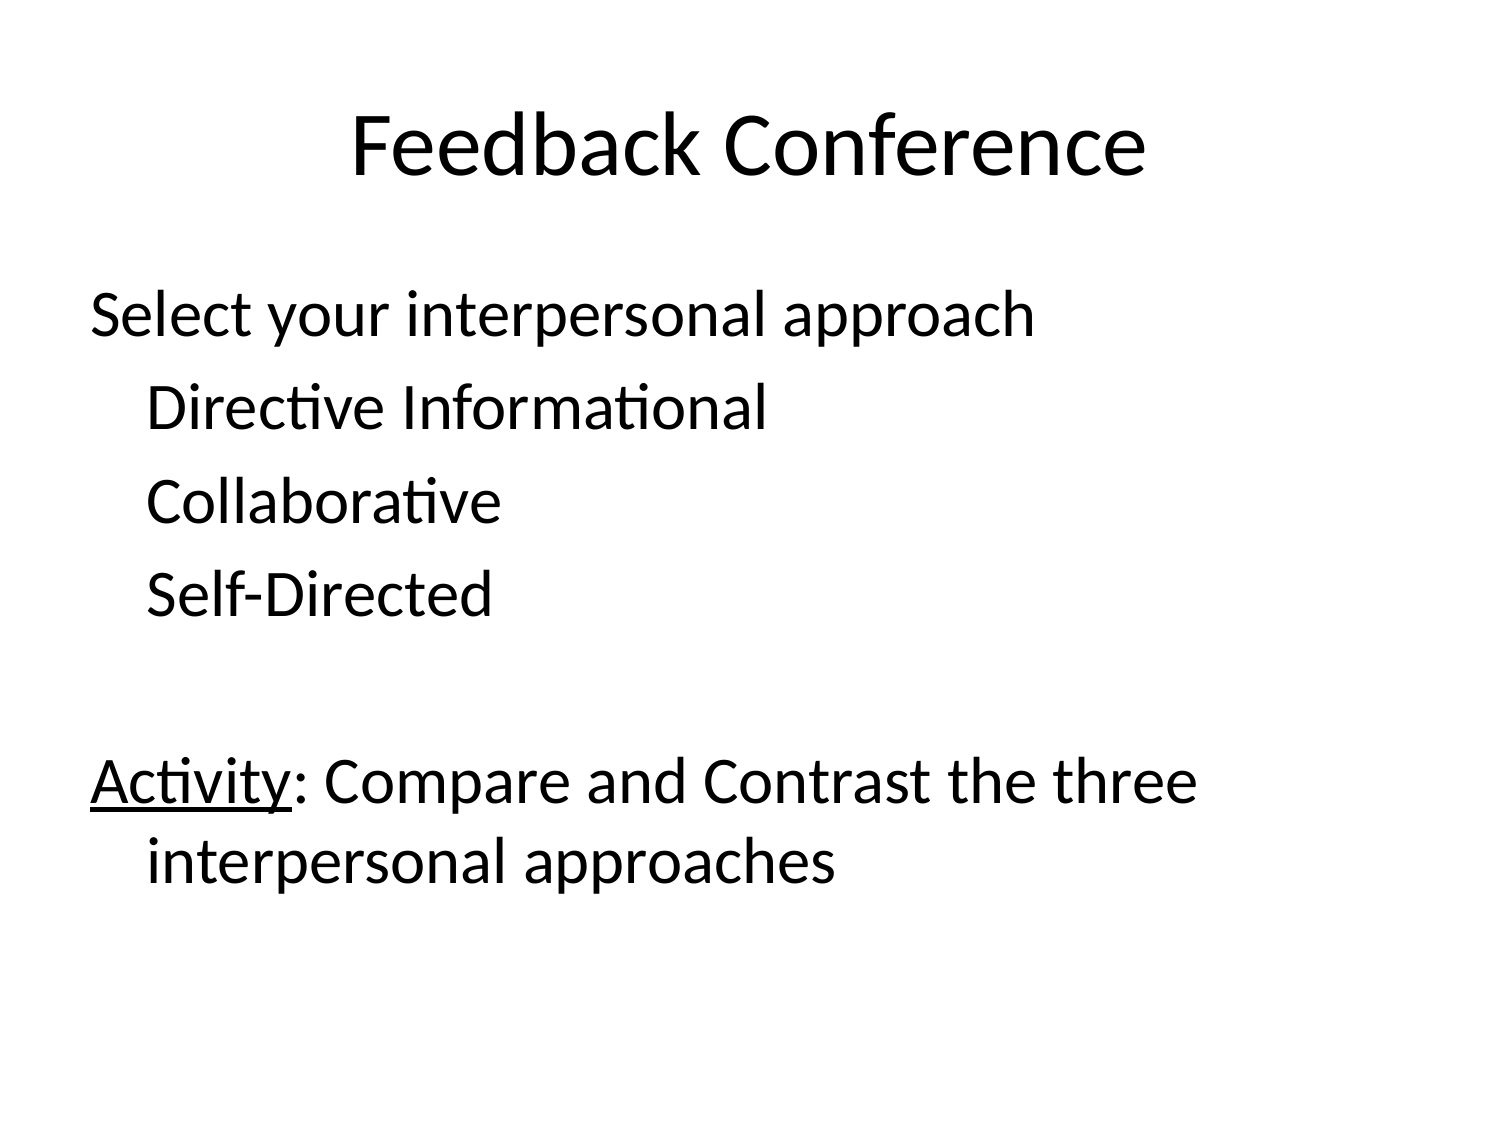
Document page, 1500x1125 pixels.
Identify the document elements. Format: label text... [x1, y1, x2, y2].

list Select your interpersonal approach Directive Informational Collaborative Self-Directed Activity: Compare and Contrast the three interpersonal approaches [75, 262, 1425, 1005]
title Feedback Conference [75, 45, 1425, 233]
